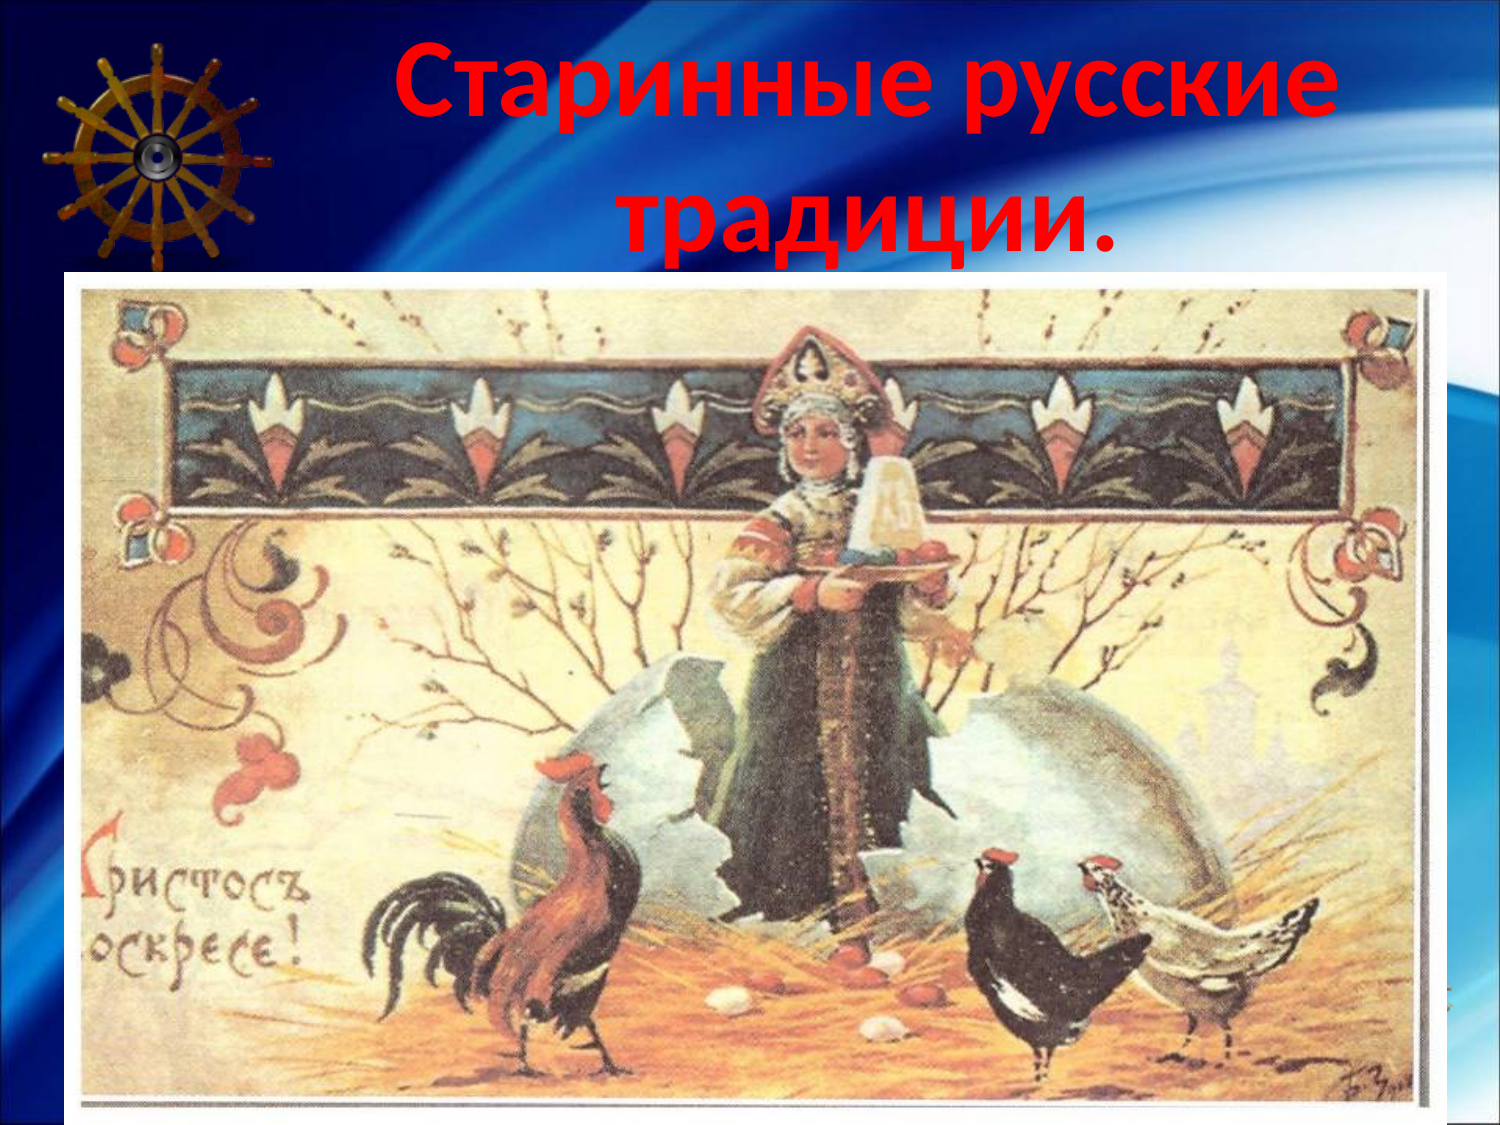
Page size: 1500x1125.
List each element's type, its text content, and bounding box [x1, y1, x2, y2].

picture [0, 0, 1500, 1125]
title Старинные русские традиции. [265, 44, 1471, 233]
